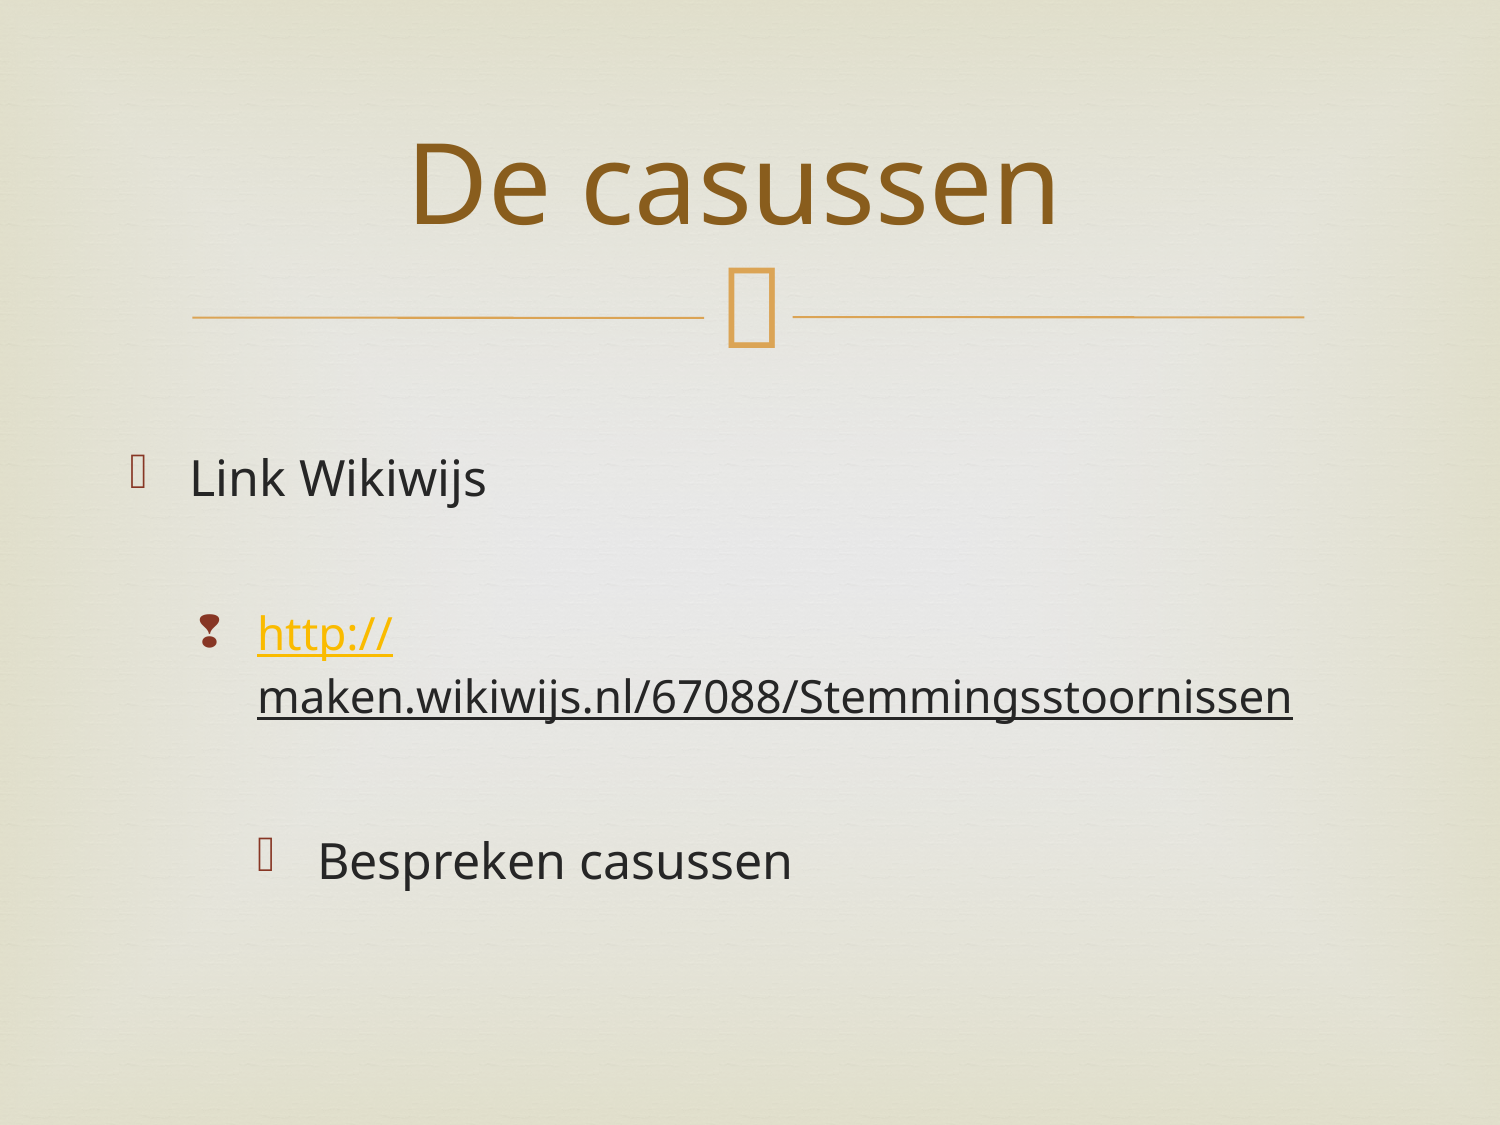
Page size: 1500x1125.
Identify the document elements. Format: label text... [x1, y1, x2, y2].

list Link Wikiwijs http://maken.wikiwijs.nl/67088/Stemmingsstoornissen Bespreken casussen [114, 368, 1386, 1005]
title De casussen [112, 93, 1386, 267]
